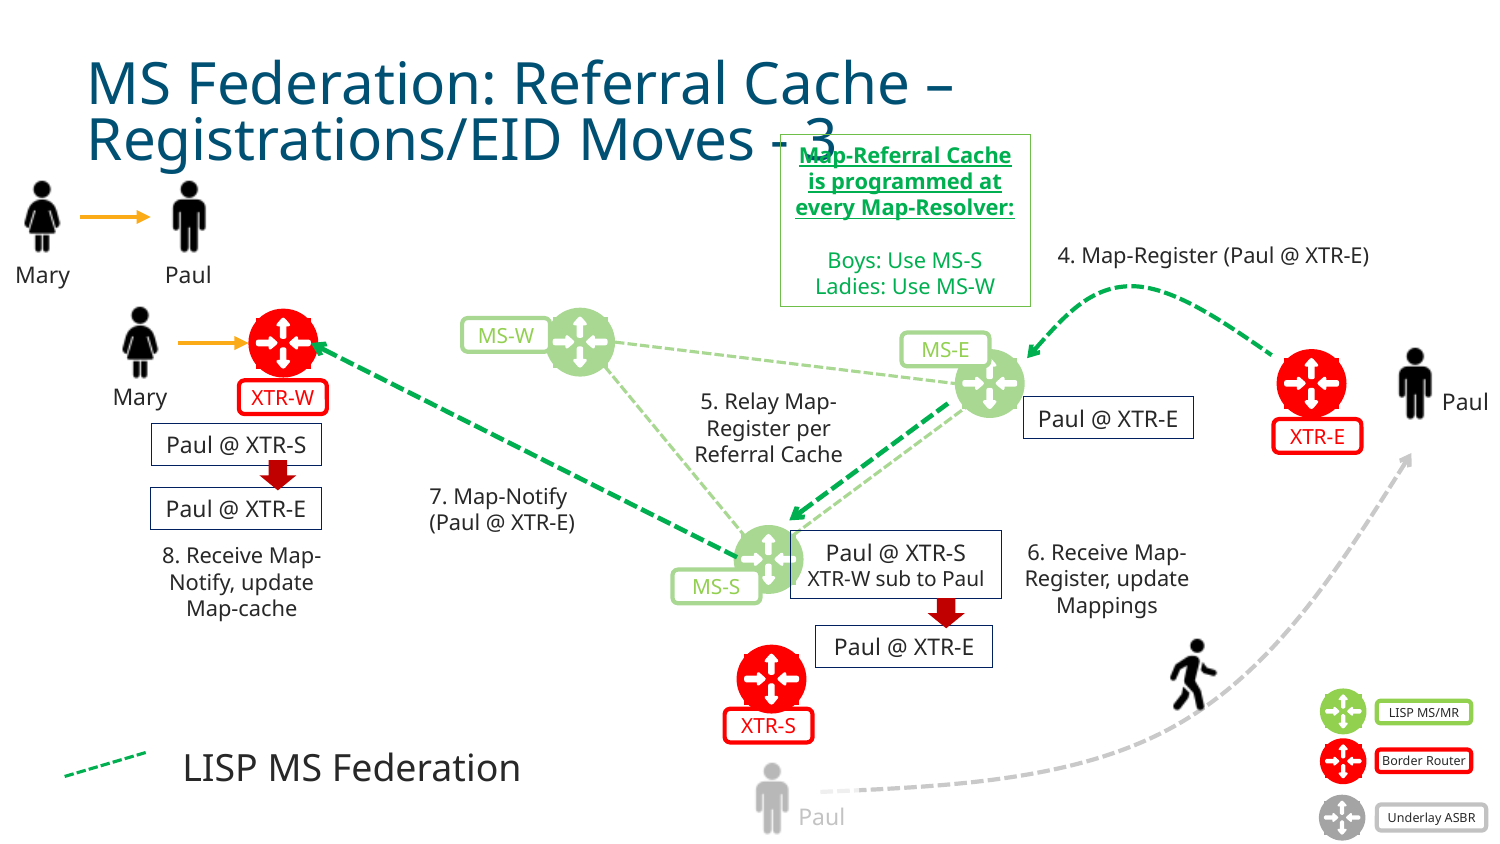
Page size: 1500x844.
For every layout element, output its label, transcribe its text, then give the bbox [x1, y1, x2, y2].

text_box Paul @ XTR-S [151, 423, 305, 466]
text_box [1028, 284, 1270, 359]
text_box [793, 407, 966, 536]
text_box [310, 342, 742, 560]
picture [101, 304, 179, 382]
text_box [809, 759, 861, 840]
text_box 8. Receive Map-Notify, update Map-cache [134, 534, 349, 628]
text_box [724, 644, 813, 743]
title MS Federation: Referral Cache – Registrations/EID Moves - 3 [71, 55, 1441, 176]
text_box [1273, 348, 1362, 454]
text_box MS-E [899, 330, 992, 347]
text_box Mary [0, 255, 85, 296]
text_box 4. Map-Register (Paul @ XTR-E) [1042, 234, 1385, 276]
text_box 5. Relay Map-Register per Referral Cache [748, 392, 863, 474]
text_box MS-S [670, 568, 761, 606]
text_box Paul @ XTR-E [1023, 396, 1194, 439]
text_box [238, 308, 328, 415]
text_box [64, 752, 147, 777]
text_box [789, 402, 949, 521]
text_box Paul [150, 263, 227, 296]
picture [733, 760, 811, 839]
picture [1154, 636, 1233, 714]
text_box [1318, 794, 1366, 841]
text_box Paul [1460, 379, 1500, 423]
text_box Underlay ASBR [1374, 802, 1489, 833]
text_box LISP MS Federation [167, 736, 537, 797]
text_box Paul @ XTR-E [815, 625, 993, 668]
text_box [954, 348, 1025, 419]
text_box Paul @ XTR-E [150, 487, 305, 530]
text_box Mary [97, 382, 183, 417]
picture [3, 178, 81, 256]
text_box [1319, 688, 1472, 785]
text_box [544, 307, 616, 341]
text_box Map-Referral Cache is programmed at every Map-Resolver: Boys: Use MS-S Ladies: Use MS-W [780, 134, 1031, 307]
text_box [925, 596, 967, 630]
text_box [733, 524, 804, 595]
text_box 6. Receive Map-Register, update Mappings [1000, 531, 1214, 625]
text_box Paul @ XTR-S XTR-W sub to Paul [807, 530, 1002, 599]
picture [1376, 345, 1455, 424]
picture [150, 178, 228, 256]
text_box MS-W [460, 315, 539, 341]
text_box [861, 452, 1412, 793]
text_box [257, 458, 299, 493]
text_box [739, 341, 956, 384]
